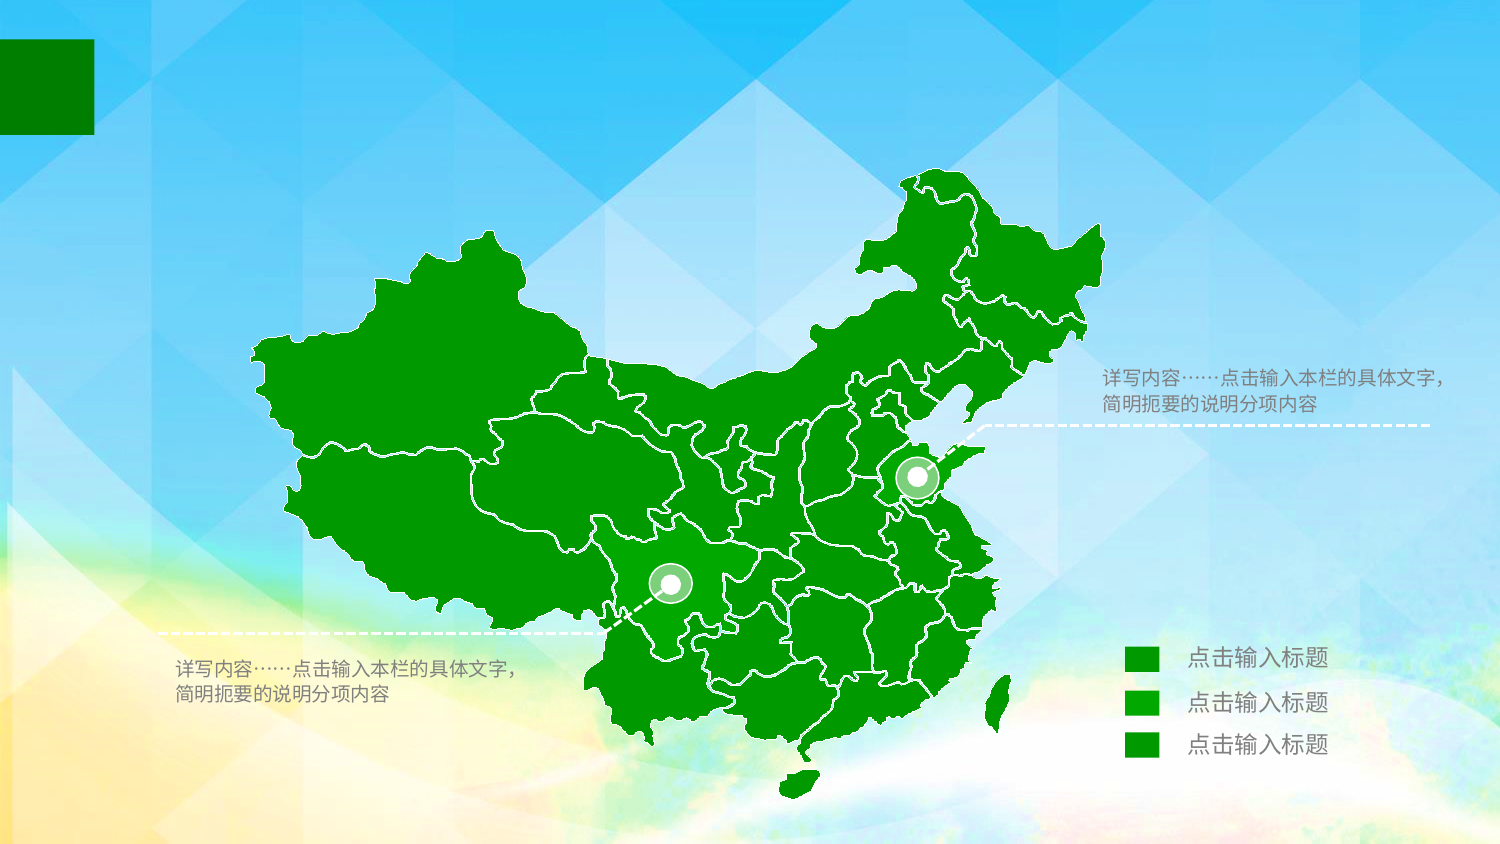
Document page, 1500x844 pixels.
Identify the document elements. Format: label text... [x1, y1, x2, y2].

text_box [1125, 646, 1160, 672]
text_box 详写内容……点击输入本栏的具体文字，简明扼要的说明分项内容 [1110, 356, 1450, 423]
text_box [249, 167, 1106, 800]
text_box 点击输入标题 [1172, 680, 1372, 723]
text_box [1125, 690, 1160, 716]
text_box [895, 425, 1431, 500]
picture [0, 0, 1500, 844]
text_box 点击输入标题 [1172, 723, 1372, 767]
text_box 详写内容……点击输入本栏的具体文字，简明扼要的说明分项内容 [160, 647, 244, 713]
text_box [1125, 732, 1160, 758]
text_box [158, 563, 693, 634]
text_box 点击输入标题 [1172, 635, 1372, 679]
